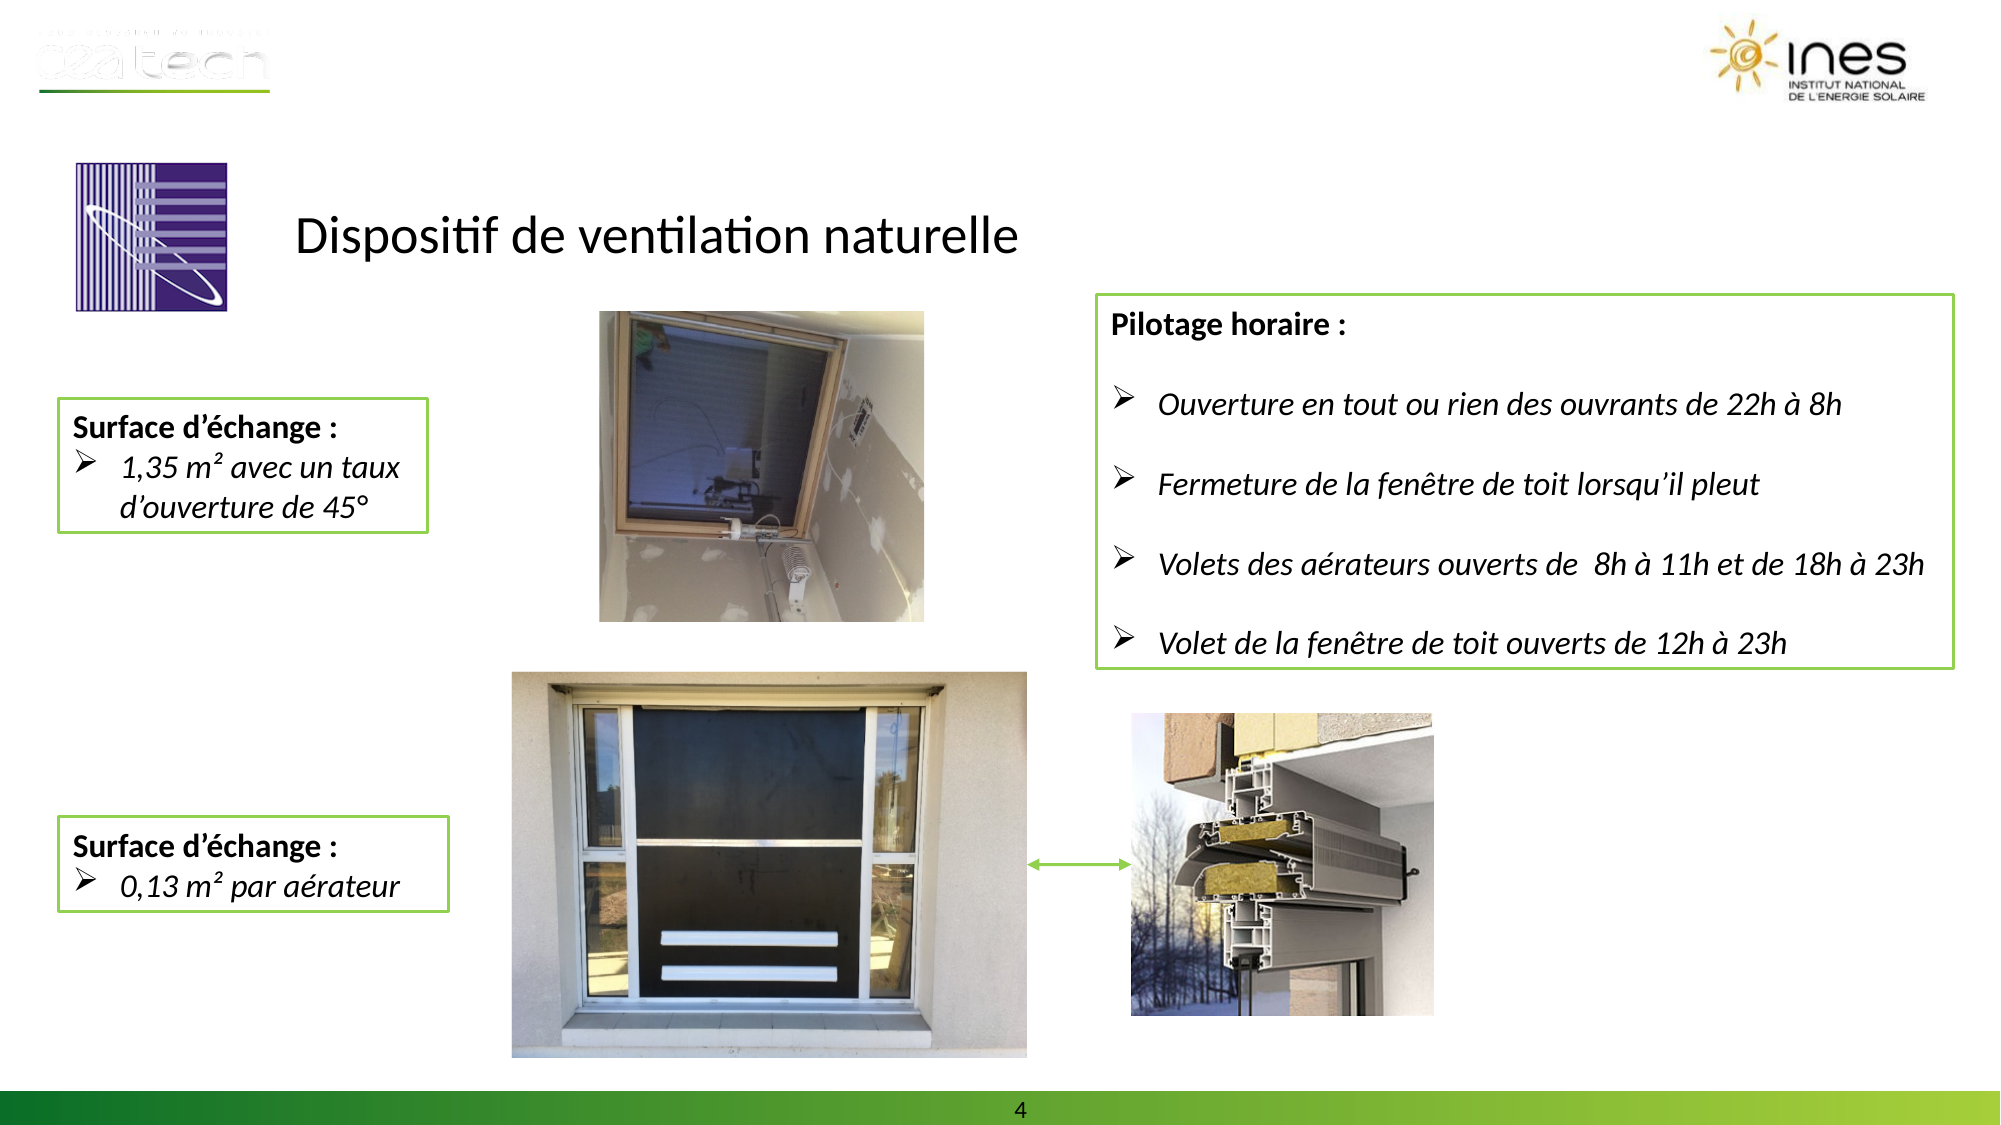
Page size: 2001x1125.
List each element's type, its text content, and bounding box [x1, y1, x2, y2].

text_box Pilotage horaire : Ouverture en tout ou rien des ouvrants de 22h à 8h Fermeture de la fenêtre de toit lorsqu’il pleut Volets des aérateurs ouverts de 8h à 11h et de 18h à 23h Volet de la fenêtre de toit ouverts de 12h à 23h [1096, 294, 1954, 669]
text_box Surface d’échange : 0,13 m² par aérateur [58, 816, 449, 912]
text_box Surface d’échange : 1,35 m² avec un taux d’ouverture de 45° [58, 398, 428, 533]
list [511, 671, 1027, 1058]
picture [36, 30, 270, 93]
picture [1131, 713, 1434, 1016]
picture [1703, 13, 1932, 107]
picture [75, 162, 230, 312]
title Dispositif de ventilation naturelle [280, 181, 1157, 292]
picture [599, 311, 925, 622]
slide_number 4 [957, 1092, 1042, 1125]
